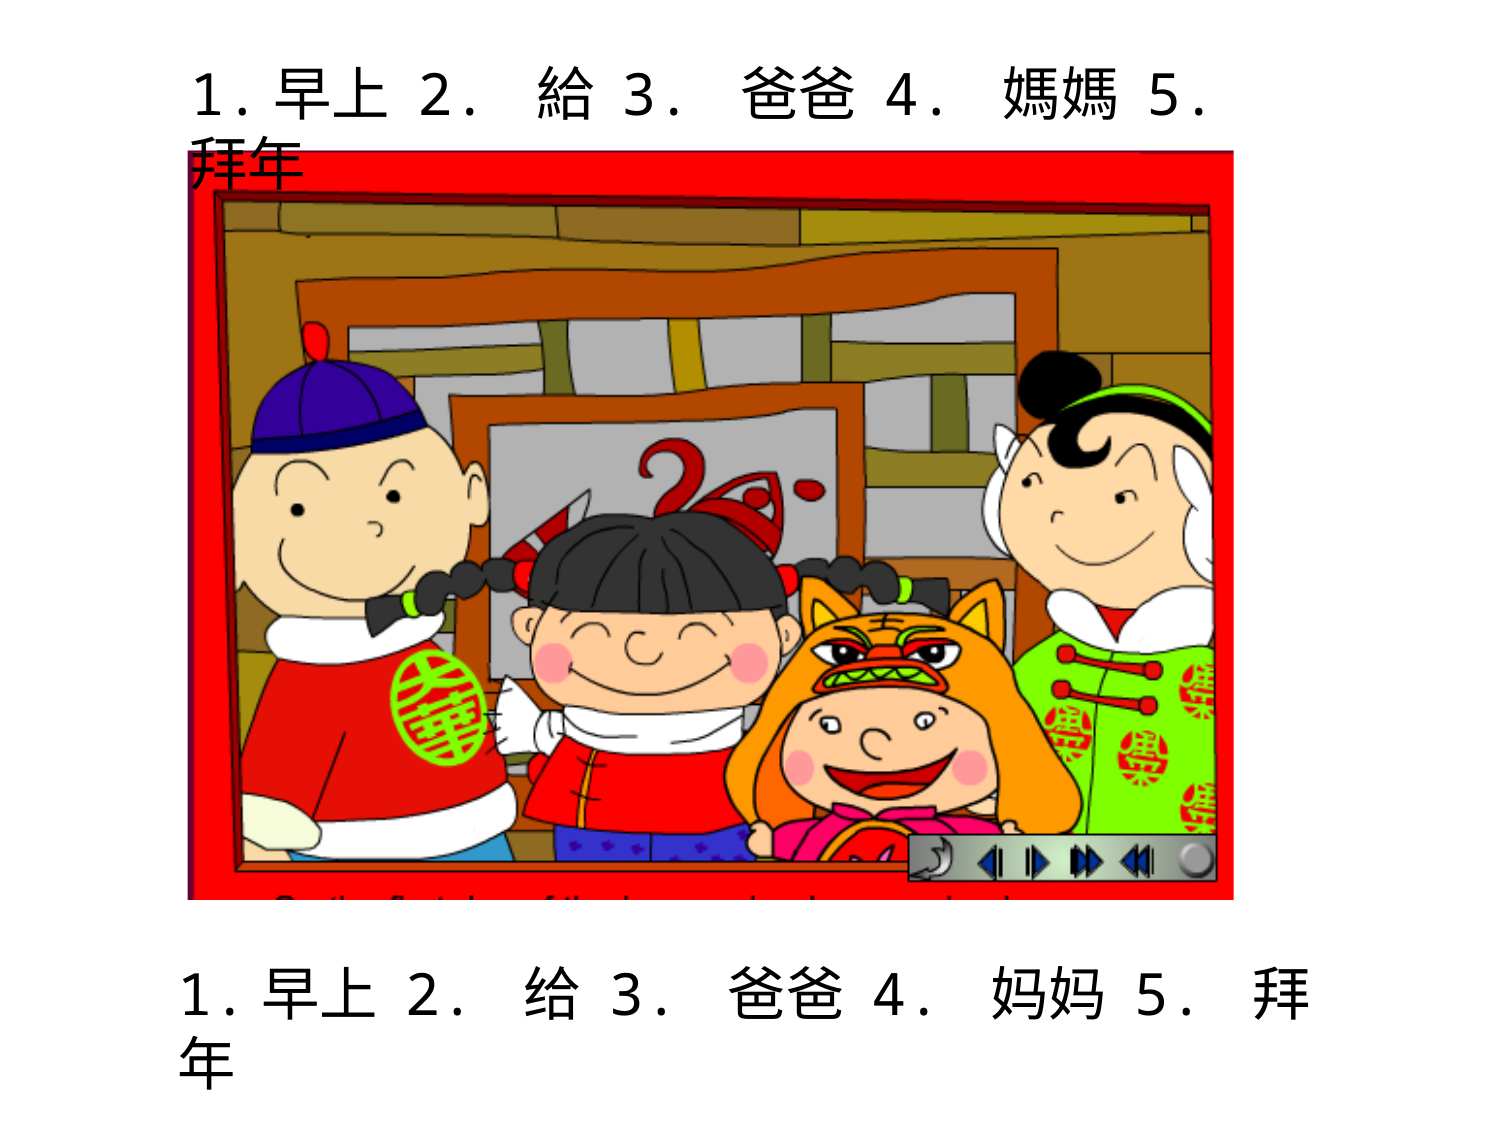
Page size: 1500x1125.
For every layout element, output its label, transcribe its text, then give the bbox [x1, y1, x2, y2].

picture [187, 149, 1234, 900]
text_box 1.早上 2. 给 3. 爸爸 4. 妈妈 5. 拜年 [162, 949, 1350, 1105]
text_box 1.早上 2. 給 3. 爸爸 4. 媽媽 5. 拜年 [174, 50, 1338, 275]
